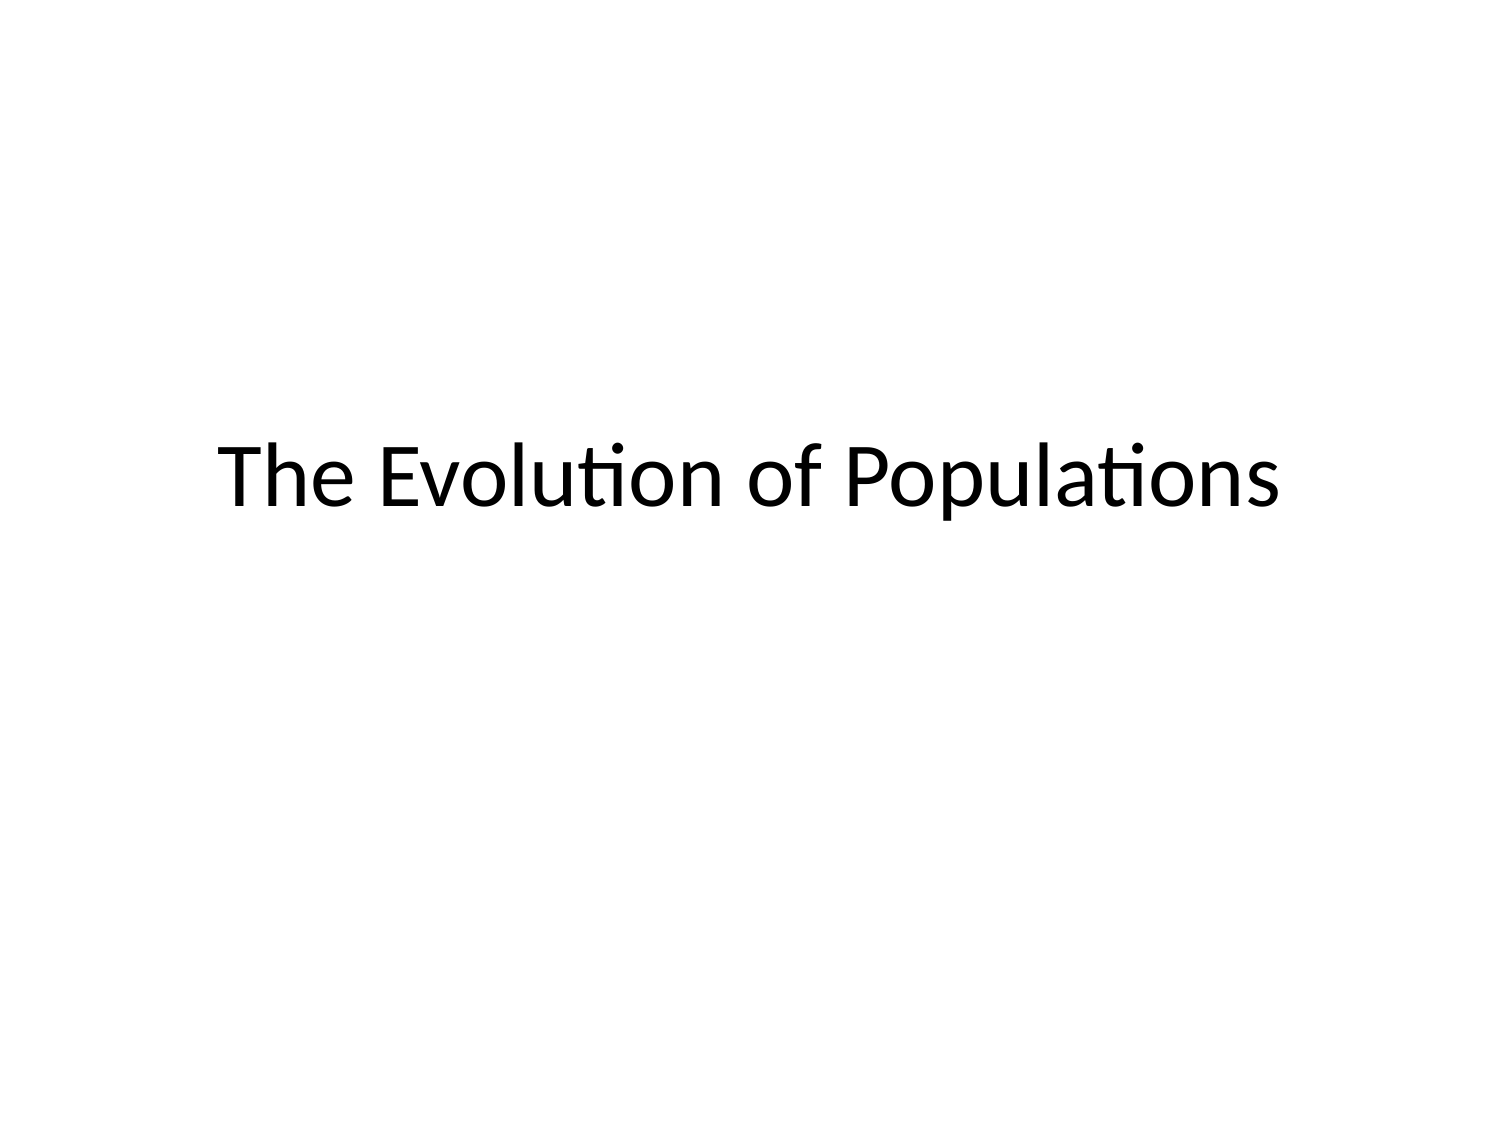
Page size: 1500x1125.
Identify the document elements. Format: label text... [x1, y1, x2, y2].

title The Evolution of Populations [112, 349, 1388, 591]
